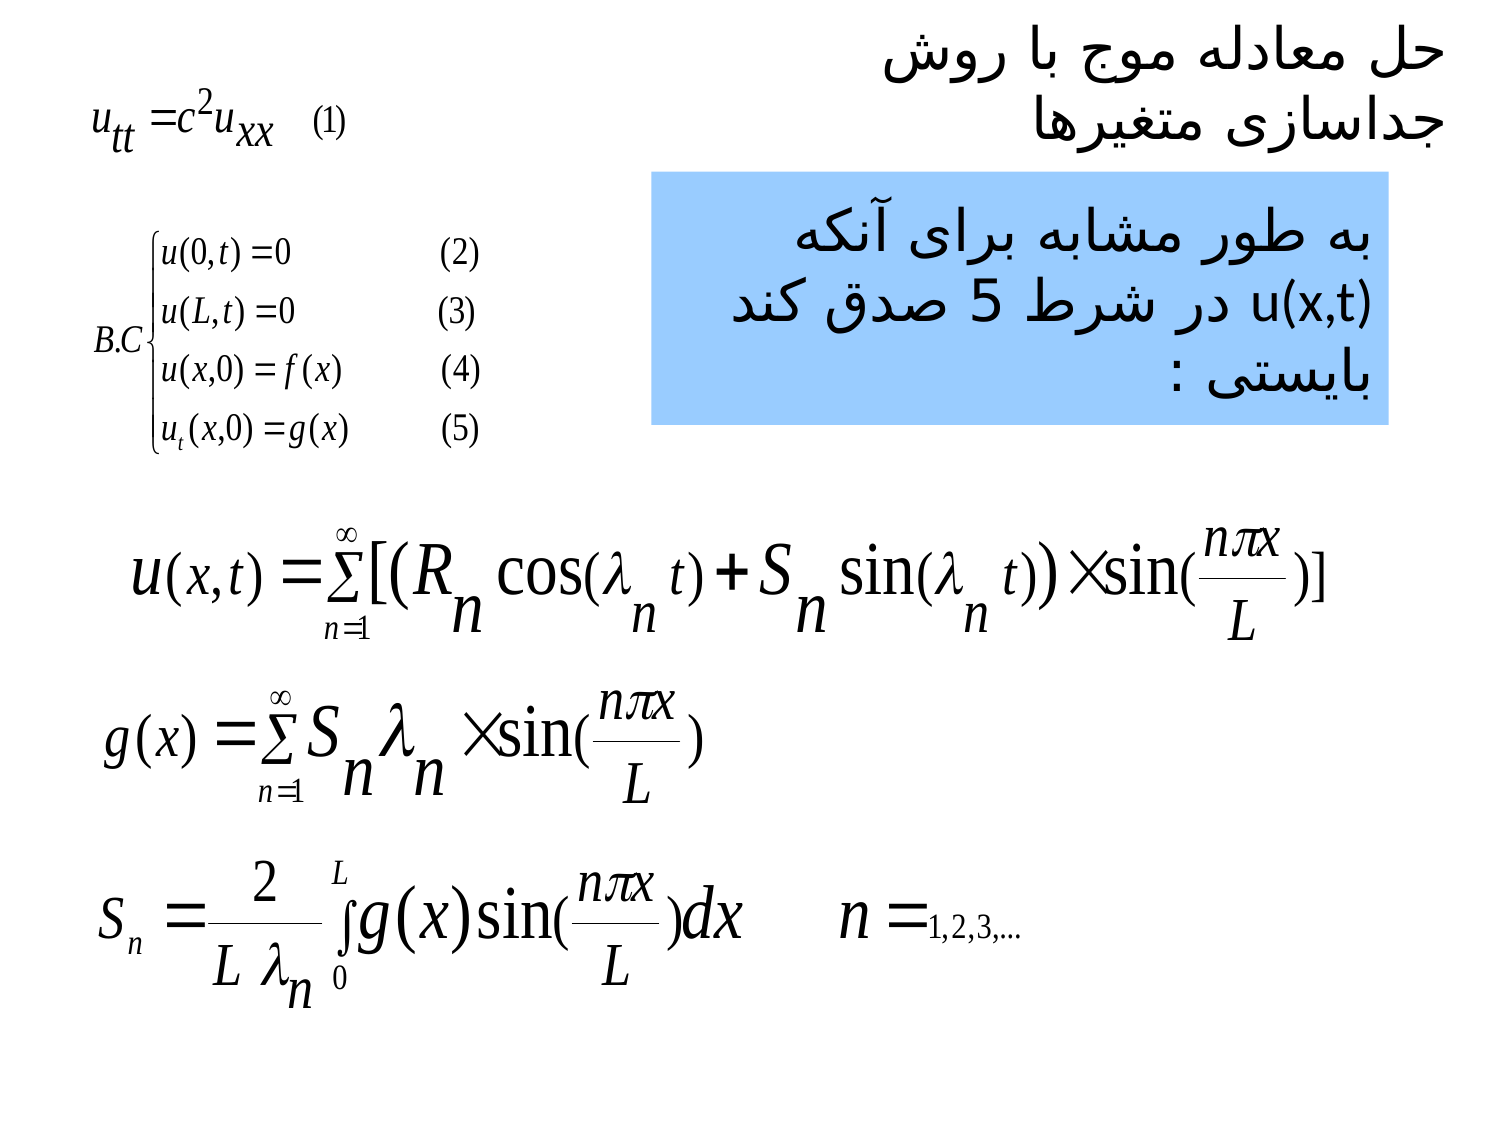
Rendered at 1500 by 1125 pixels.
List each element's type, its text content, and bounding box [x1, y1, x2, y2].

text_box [94, 659, 744, 818]
title حل معادله موج با روش جداسازی متغیرها [712, 24, 1463, 138]
text_box به طور مشابه برای آنکه u(x,t) در شرط 5 صدق کند بایستی : [651, 171, 1389, 425]
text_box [87, 74, 488, 464]
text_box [124, 497, 1363, 661]
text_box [89, 842, 1032, 1021]
